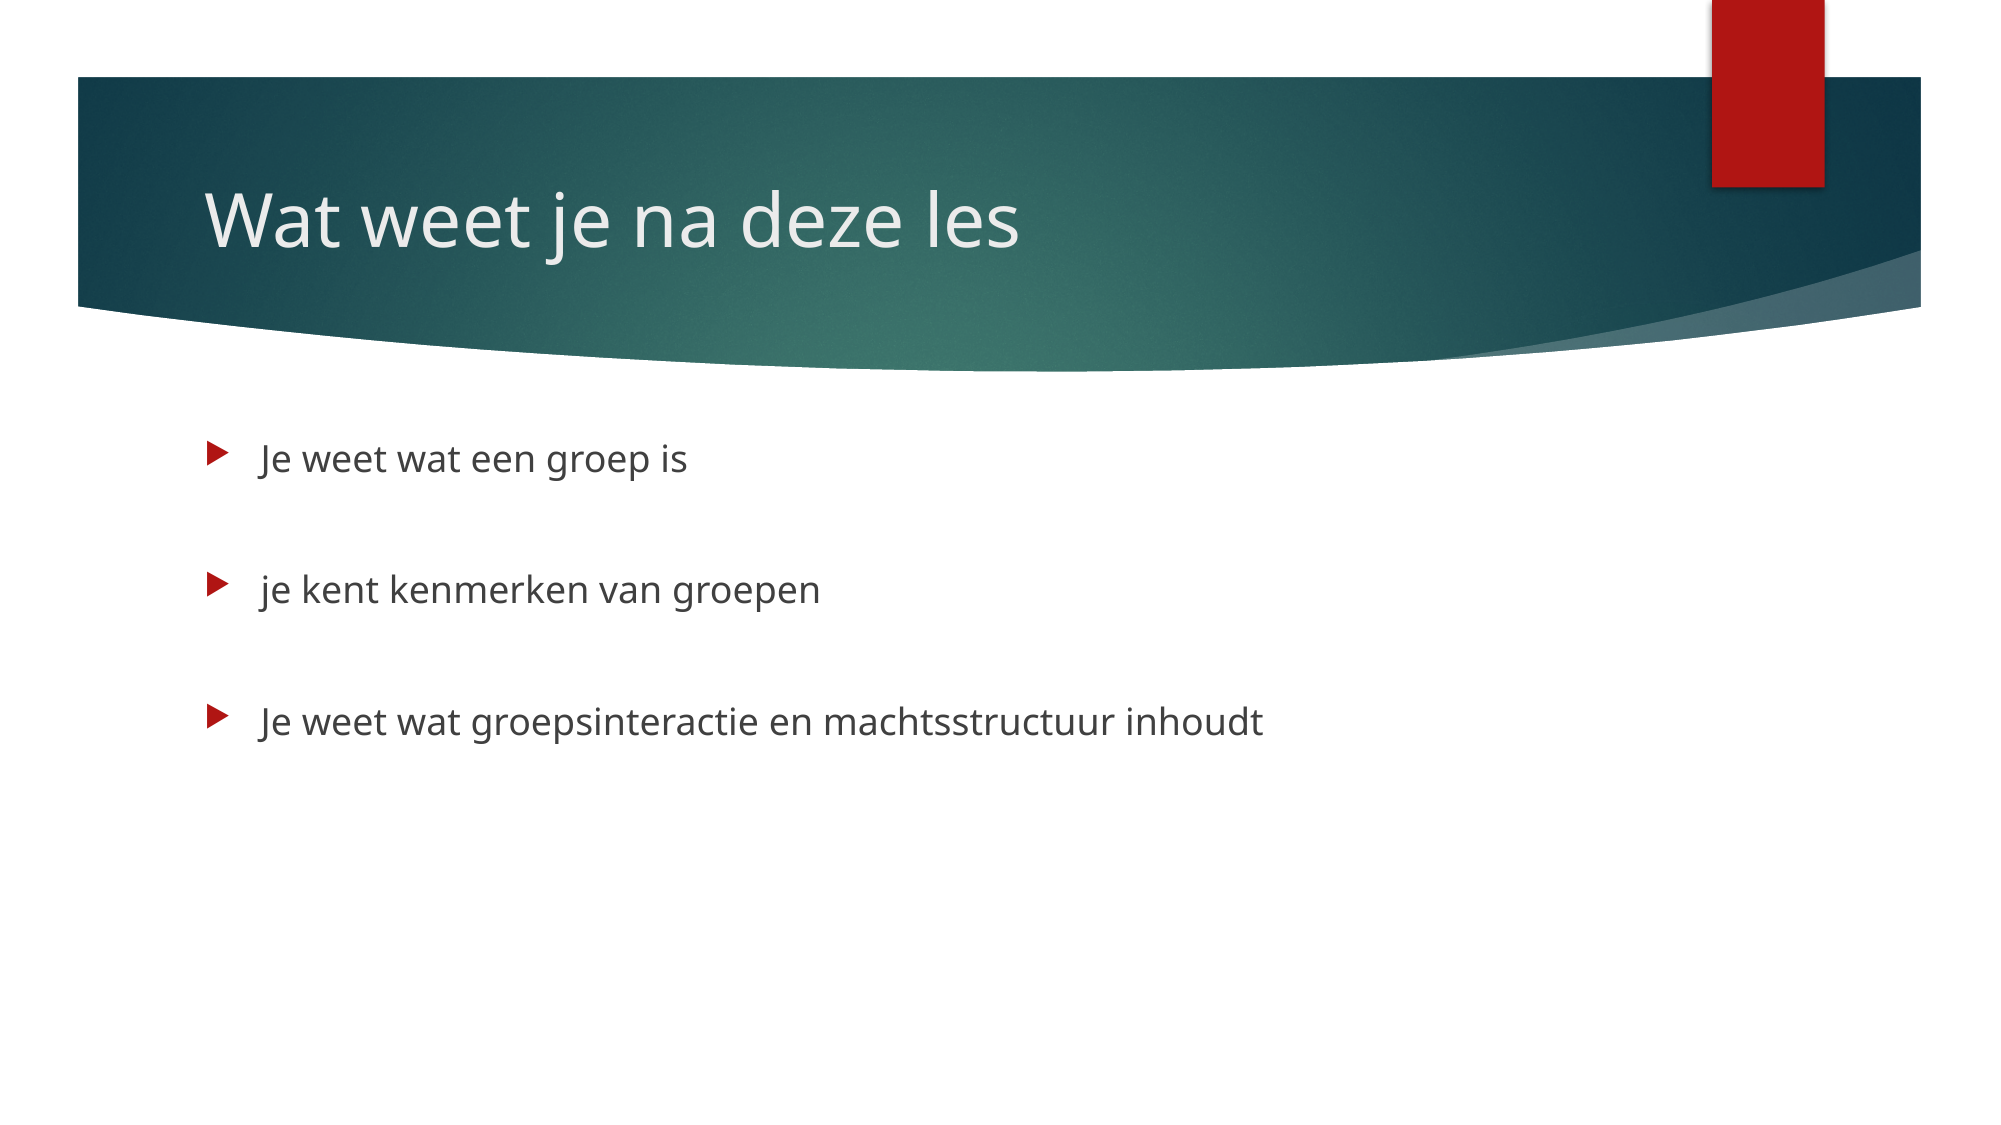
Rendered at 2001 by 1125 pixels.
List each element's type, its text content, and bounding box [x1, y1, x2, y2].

title Wat weet je na deze les [189, 159, 1638, 276]
list Je weet wat een groep is je kent kenmerken van groepen Je weet wat groepsinteractie en machtsstructuur inhoudt [189, 427, 1638, 988]
